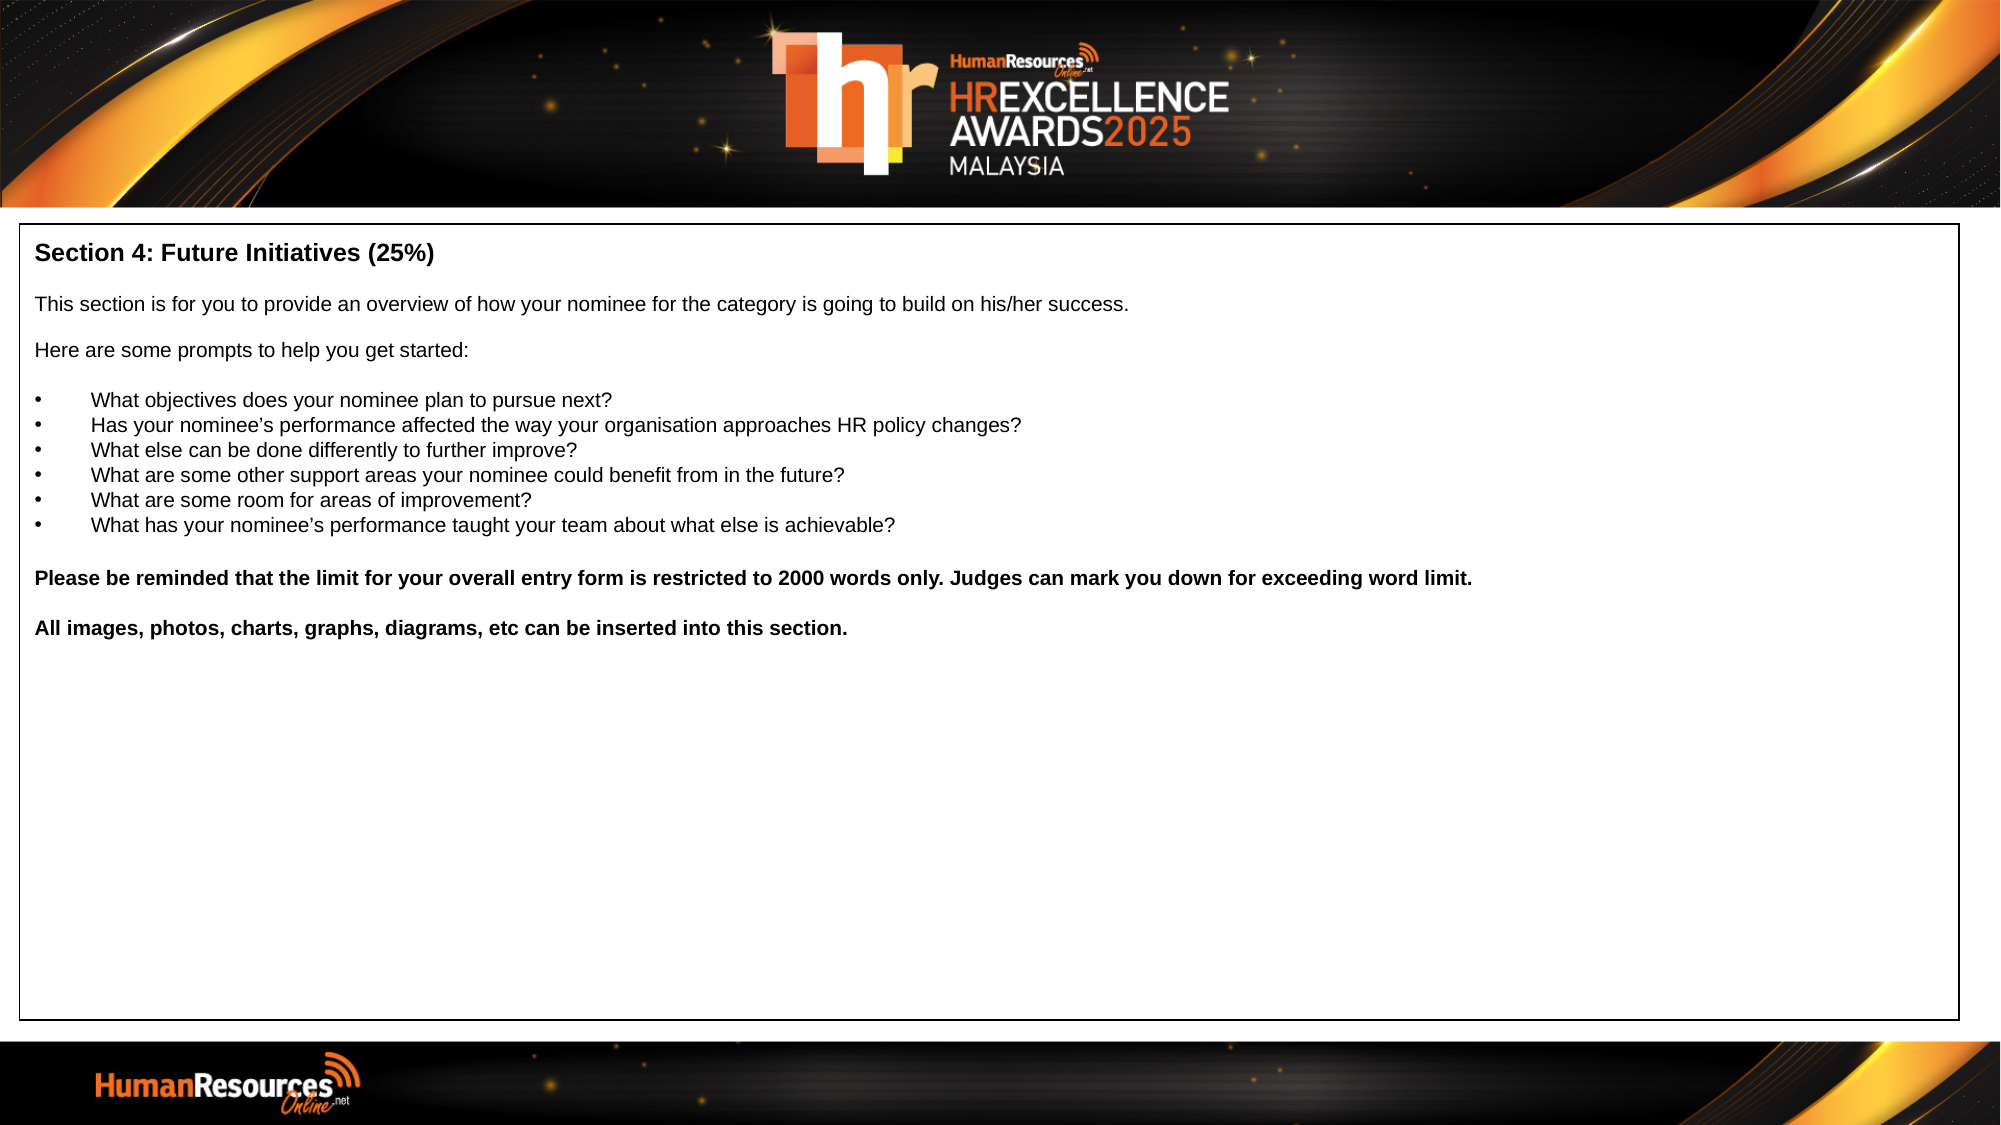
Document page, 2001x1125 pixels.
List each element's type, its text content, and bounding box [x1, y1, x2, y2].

text_box Section 4: Future Initiatives (25%) This section is for you to provide an overview of how your nominee for the category is going to build on his/her success. Here are some prompts to help you get started: What objectives does your nominee plan to pursue next? Has your nominee’s performance affected the way your organisation approaches HR policy changes? What else can be done differently to further improve? What are some other support areas your nominee could benefit from in the future? What are some room for areas of improvement? What has your nominee’s performance taught your team about what else is achievable? Please be reminded that the limit for your overall entry form is restricted to 2000 words only. Judges can mark you down for exceeding word limit. All images, photos, charts, graphs, diagrams, etc can be inserted into this section. [19, 224, 1960, 1020]
picture [0, 0, 2001, 1125]
